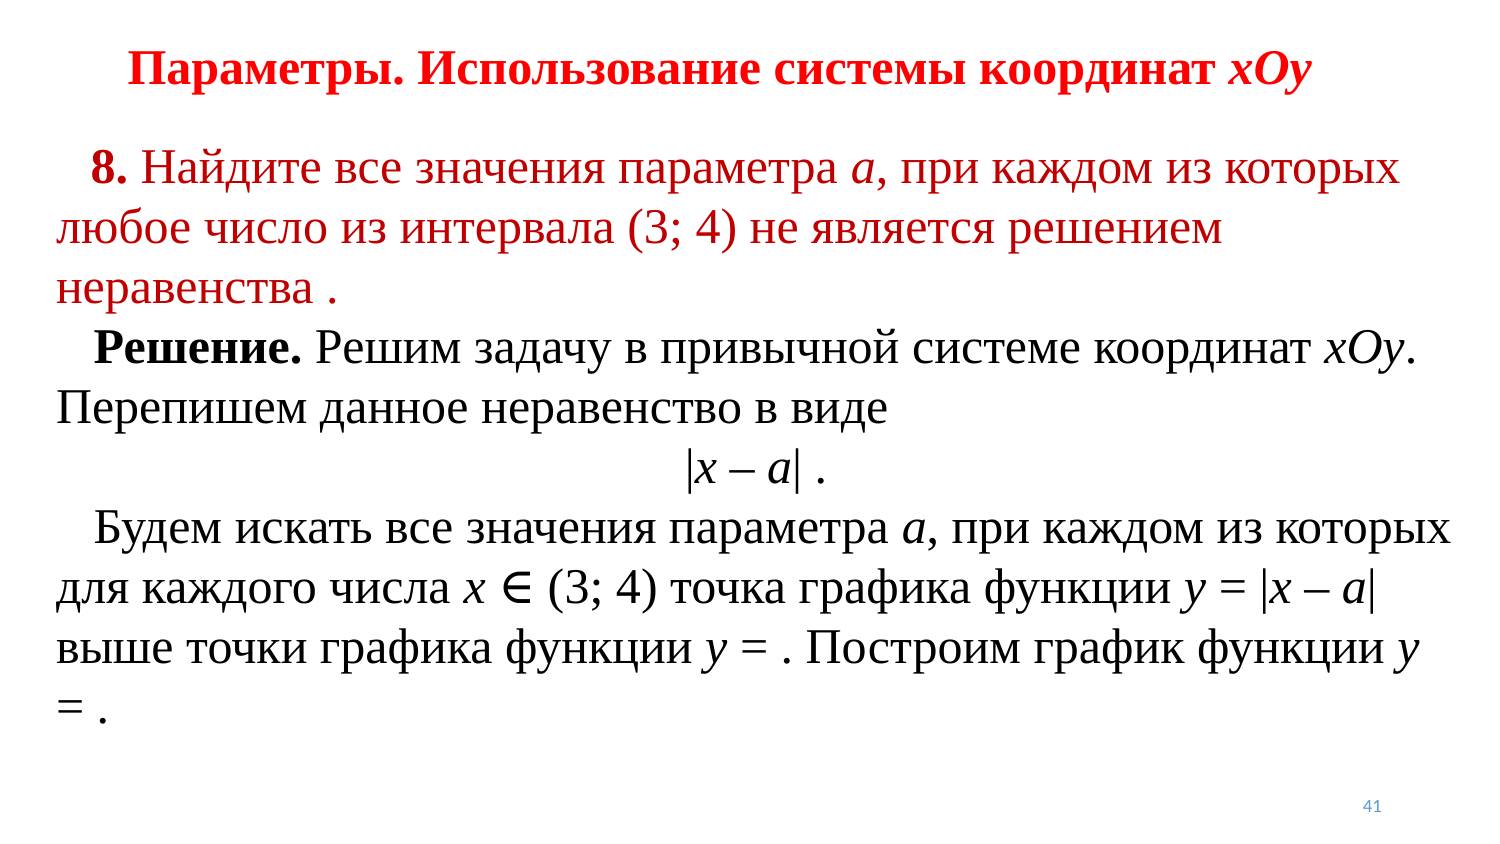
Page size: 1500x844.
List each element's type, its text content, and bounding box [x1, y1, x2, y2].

subtitle [41, 150, 1471, 800]
slide_number 41 [1059, 782, 1397, 827]
title Параметры. Использование системы координат xOy [112, 32, 1376, 103]
